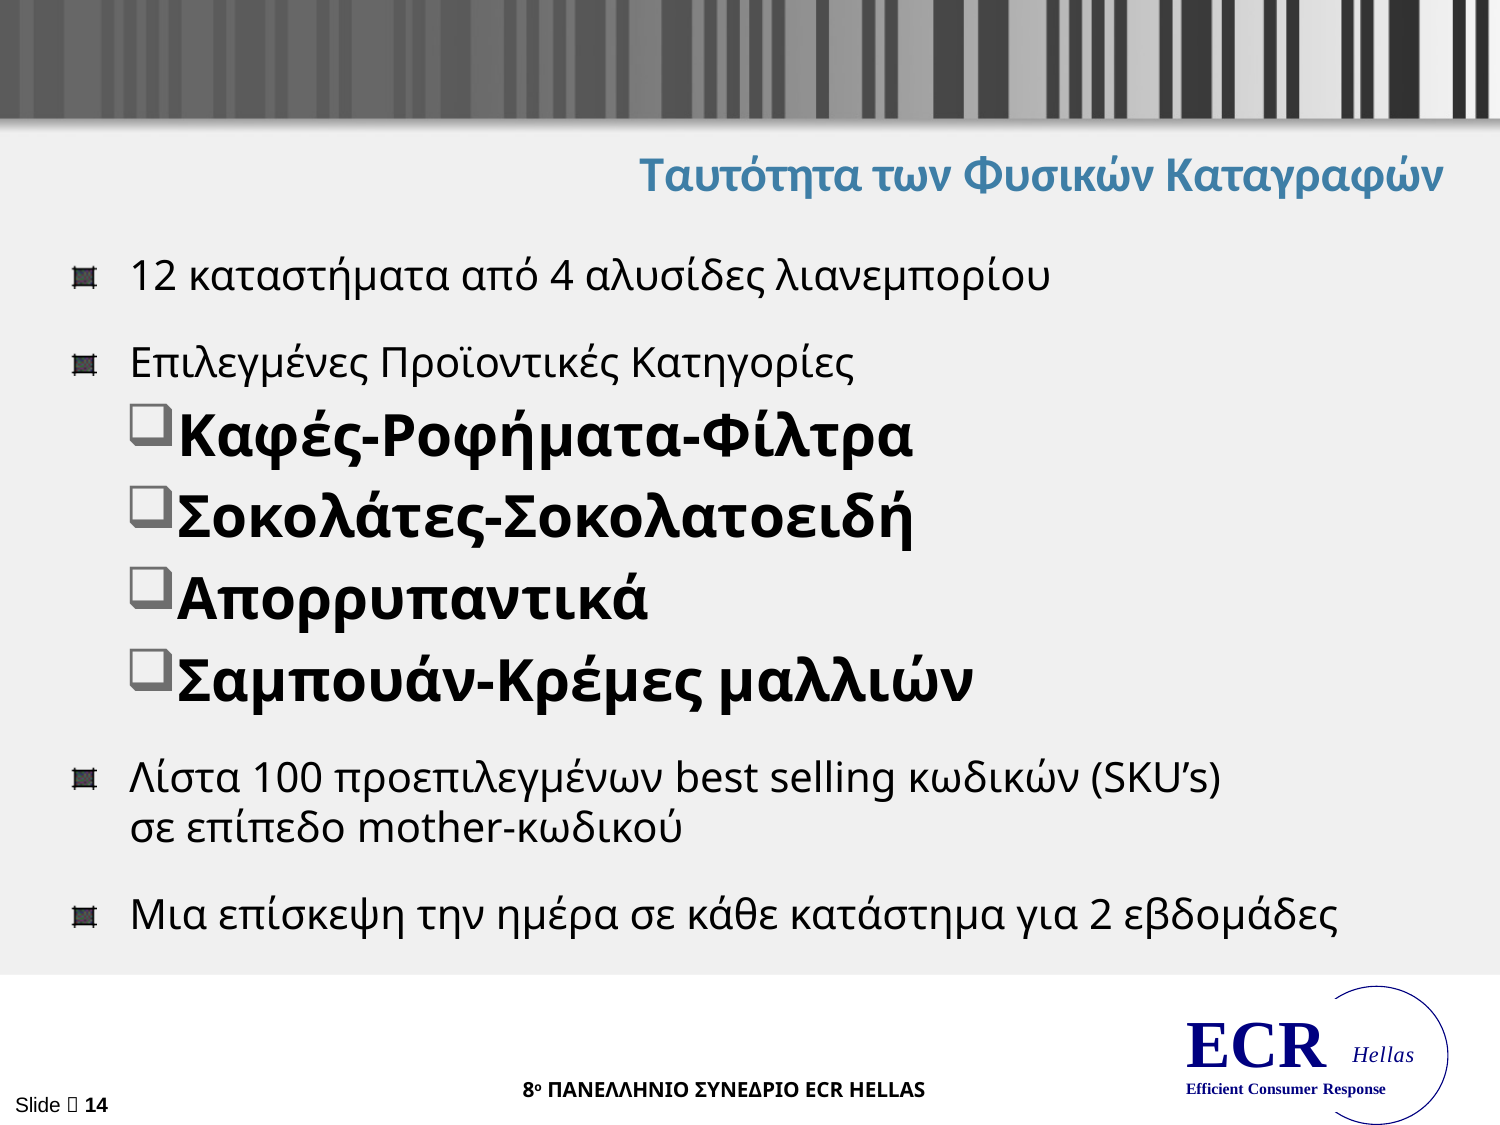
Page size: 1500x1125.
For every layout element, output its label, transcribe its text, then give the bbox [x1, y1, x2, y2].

footer Slide  14 [0, 1084, 176, 1125]
list 12 καταστήματα από 4 αλυσίδες λιανεμπορίου Επιλεγμένες Προϊοντικές Κατηγορίες Καφές-Ροφήματα-Φίλτρα Σοκολάτες-Σοκολατοειδή Απορρυπαντικά Σαμπουάν-Κρέμες μαλλιών Λίστα 100 προεπιλεγμένων best selling κωδικών (SKU’s) σε επίπεδο mother-κωδικού Μια επίσκεψη την ημέρα σε κάθε κατάστημα για 2 εβδομάδες [66, 240, 1445, 920]
title Ταυτότητα των Φυσικών Καταγραφών [65, 138, 1445, 238]
picture [0, 0, 1500, 1125]
